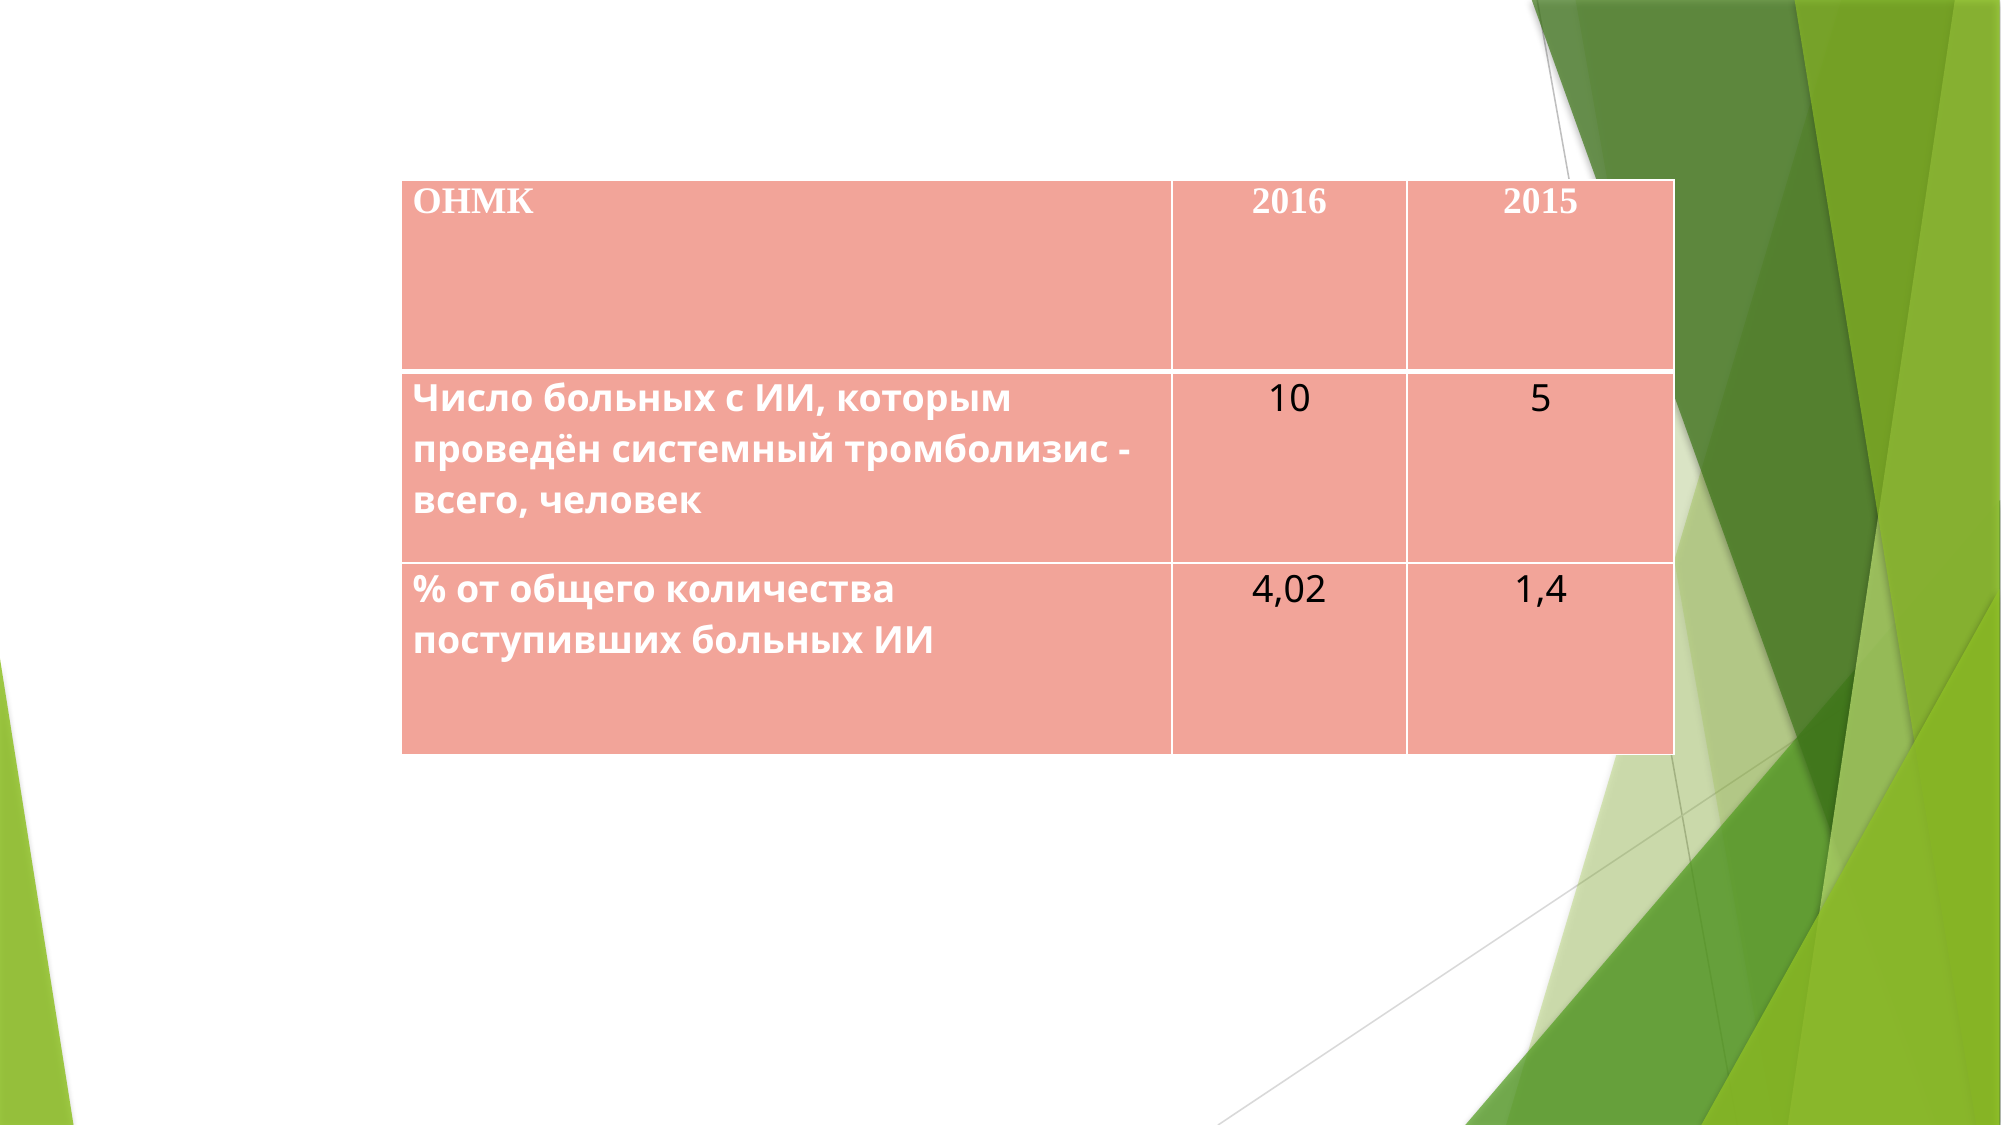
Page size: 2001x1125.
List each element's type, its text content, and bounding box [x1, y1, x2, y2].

table_cell 1,4 [1408, 564, 1673, 754]
table_cell 5 [1408, 374, 1673, 562]
table_cell 10 [1173, 374, 1406, 562]
table_cell Число больных с ИИ, которым проведён системный тромболизис - всего, человек [402, 374, 1171, 562]
table_cell % от общего количества поступивших больных ИИ [402, 564, 1171, 754]
table_header 2015 [1408, 181, 1673, 369]
table_header ОНМК [402, 181, 1171, 369]
table_cell 4,02 [1173, 564, 1406, 754]
table_header 2016 [1173, 181, 1406, 369]
